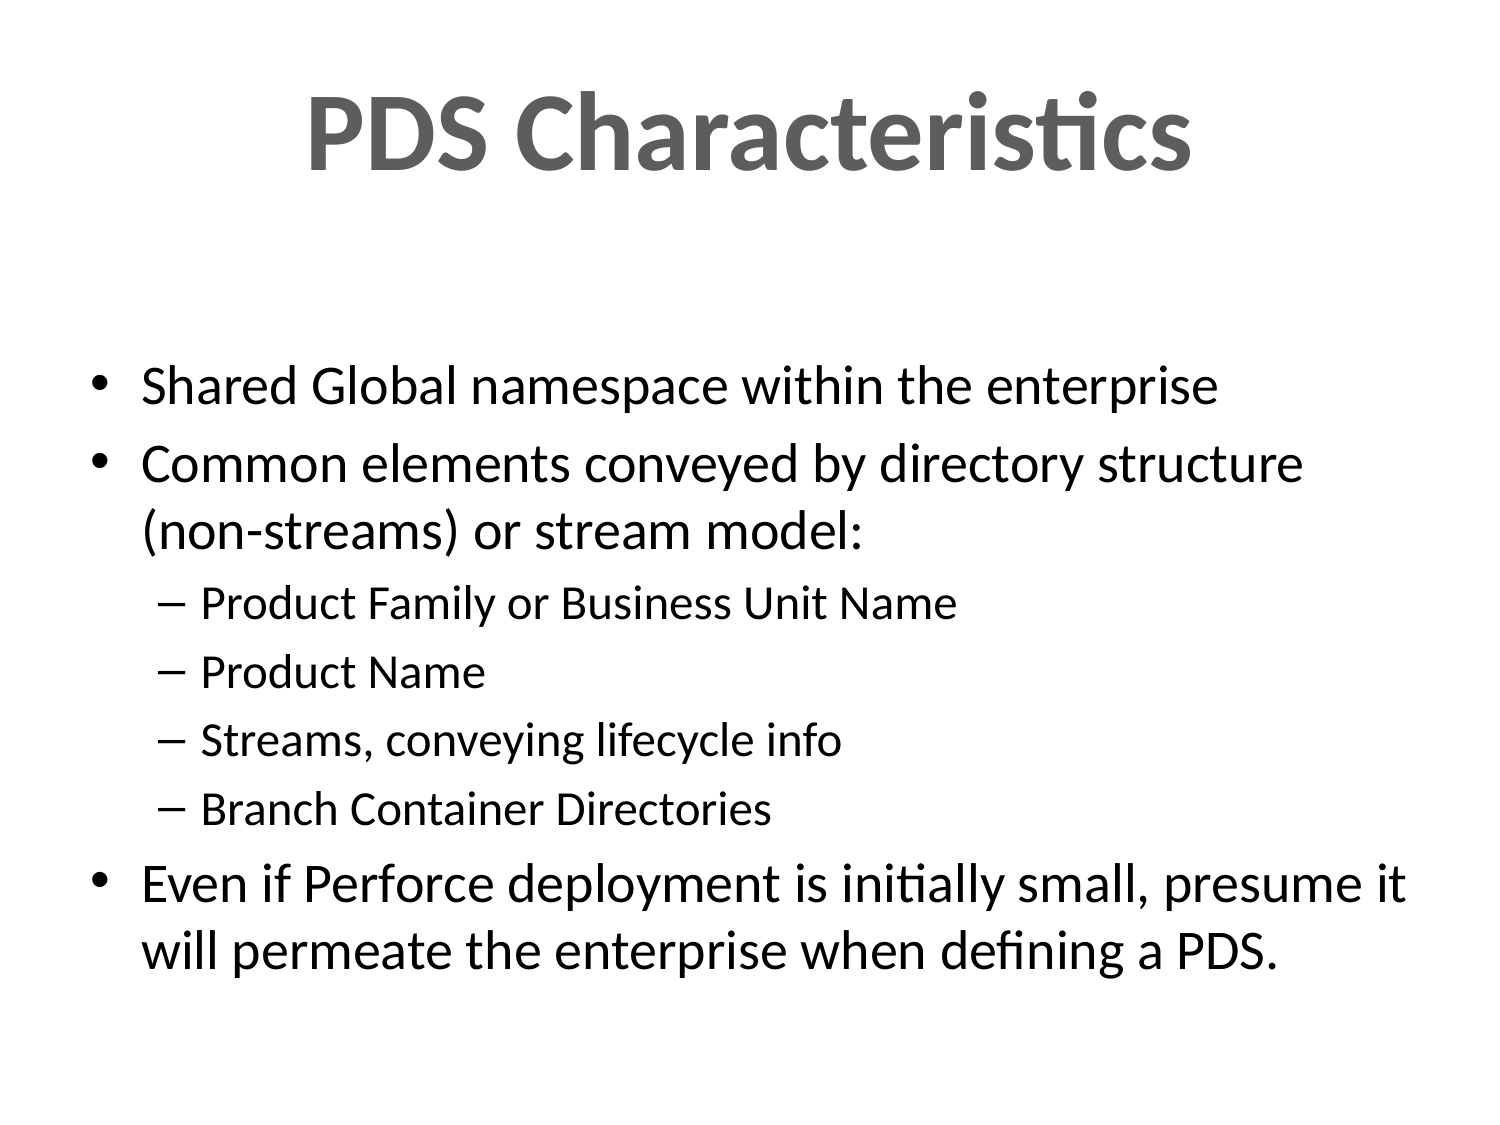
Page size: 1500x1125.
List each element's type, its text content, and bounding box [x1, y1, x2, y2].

text_box PDS Characteristics [0, 49, 1500, 200]
list Shared Global namespace within the enterprise Common elements conveyed by directory structure (non-streams) or stream model: Product Family or Business Unit Name Product Name Streams, conveying lifecycle info Branch Container Directories Even if Perforce deployment is initially small, presume it will permeate the enterprise when defining a PDS. [75, 262, 1425, 1005]
